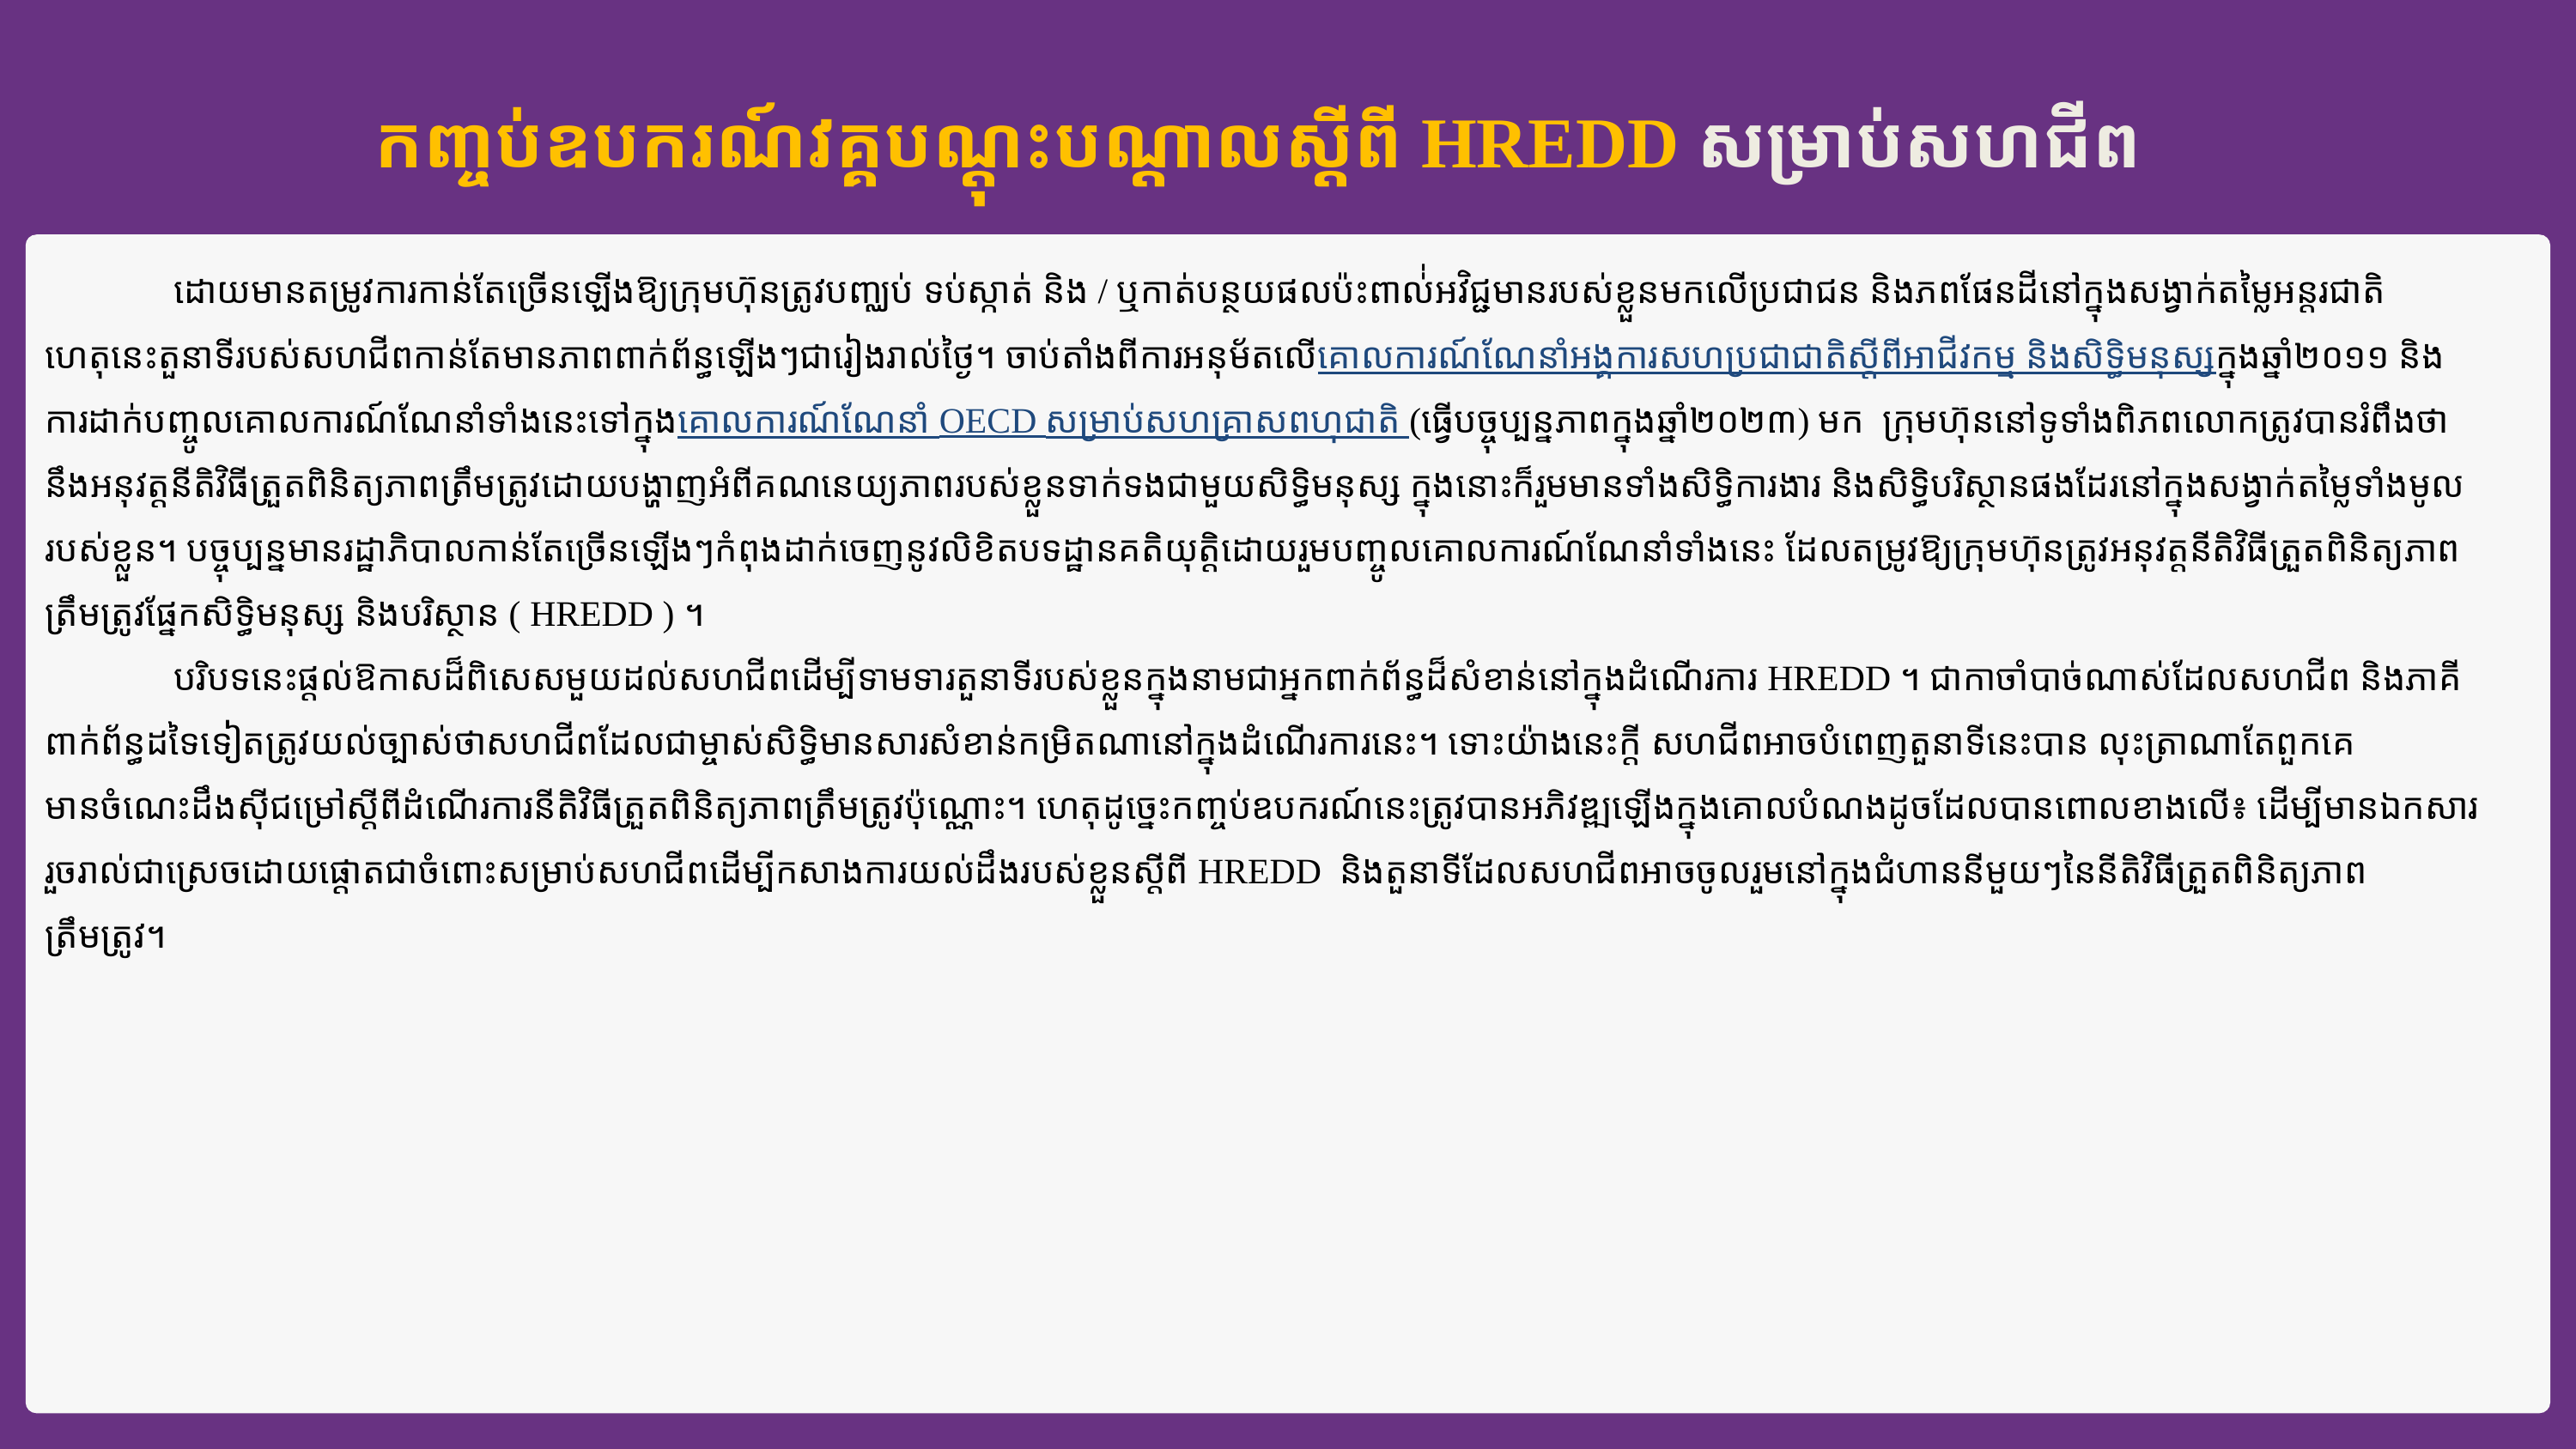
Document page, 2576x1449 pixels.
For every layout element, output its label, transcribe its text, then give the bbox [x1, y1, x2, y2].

text_box កញ្ចប់ឧបករណ៍វគ្គបណ្តុះបណ្តាលស្ដីពី HREDD សម្រាប់សហជីព [0, 35, 2521, 183]
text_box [25, 233, 2551, 1414]
